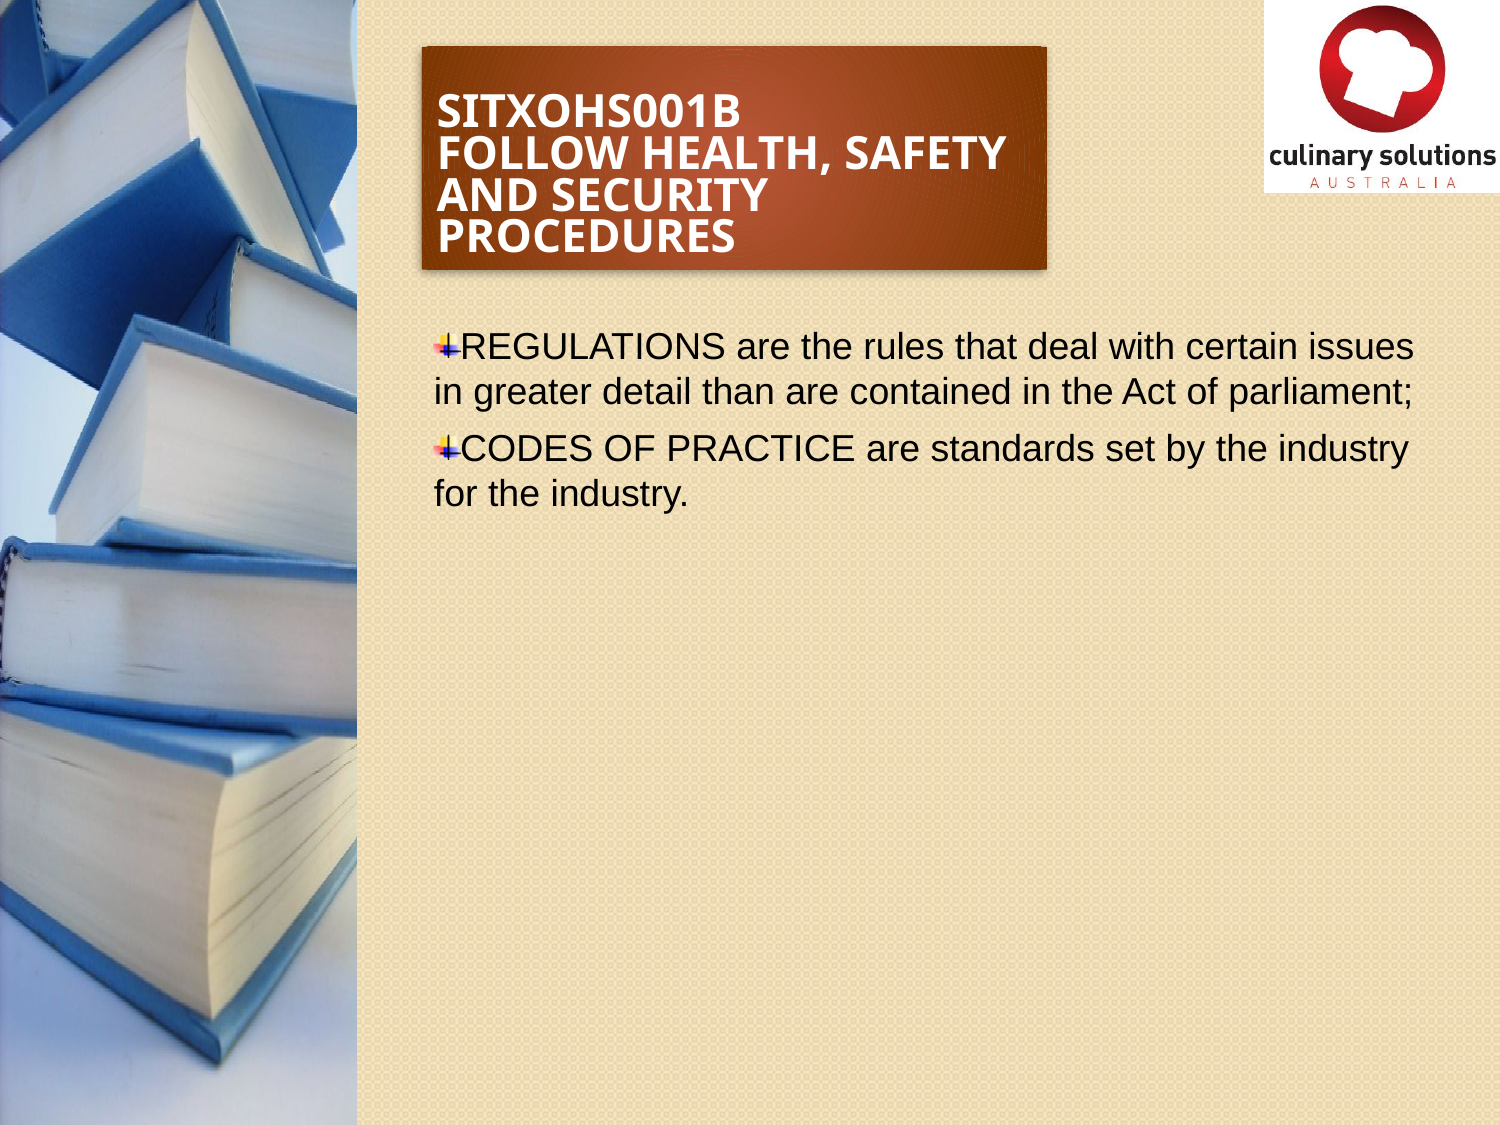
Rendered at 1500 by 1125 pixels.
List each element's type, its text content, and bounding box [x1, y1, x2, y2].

text_box REGULATIONS are the rules that deal with certain issues in greater detail than are contained in the Act of parliament; CODES OF PRACTICE are standards set by the industry for the industry. [419, 314, 1459, 522]
picture [433, 433, 461, 460]
picture [1263, 0, 1500, 193]
title SITXOHS001B Follow HEALTH, SAFETY AND SECURITY PROCEDURES [421, 46, 1047, 270]
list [0, 0, 357, 1125]
picture [433, 331, 461, 358]
